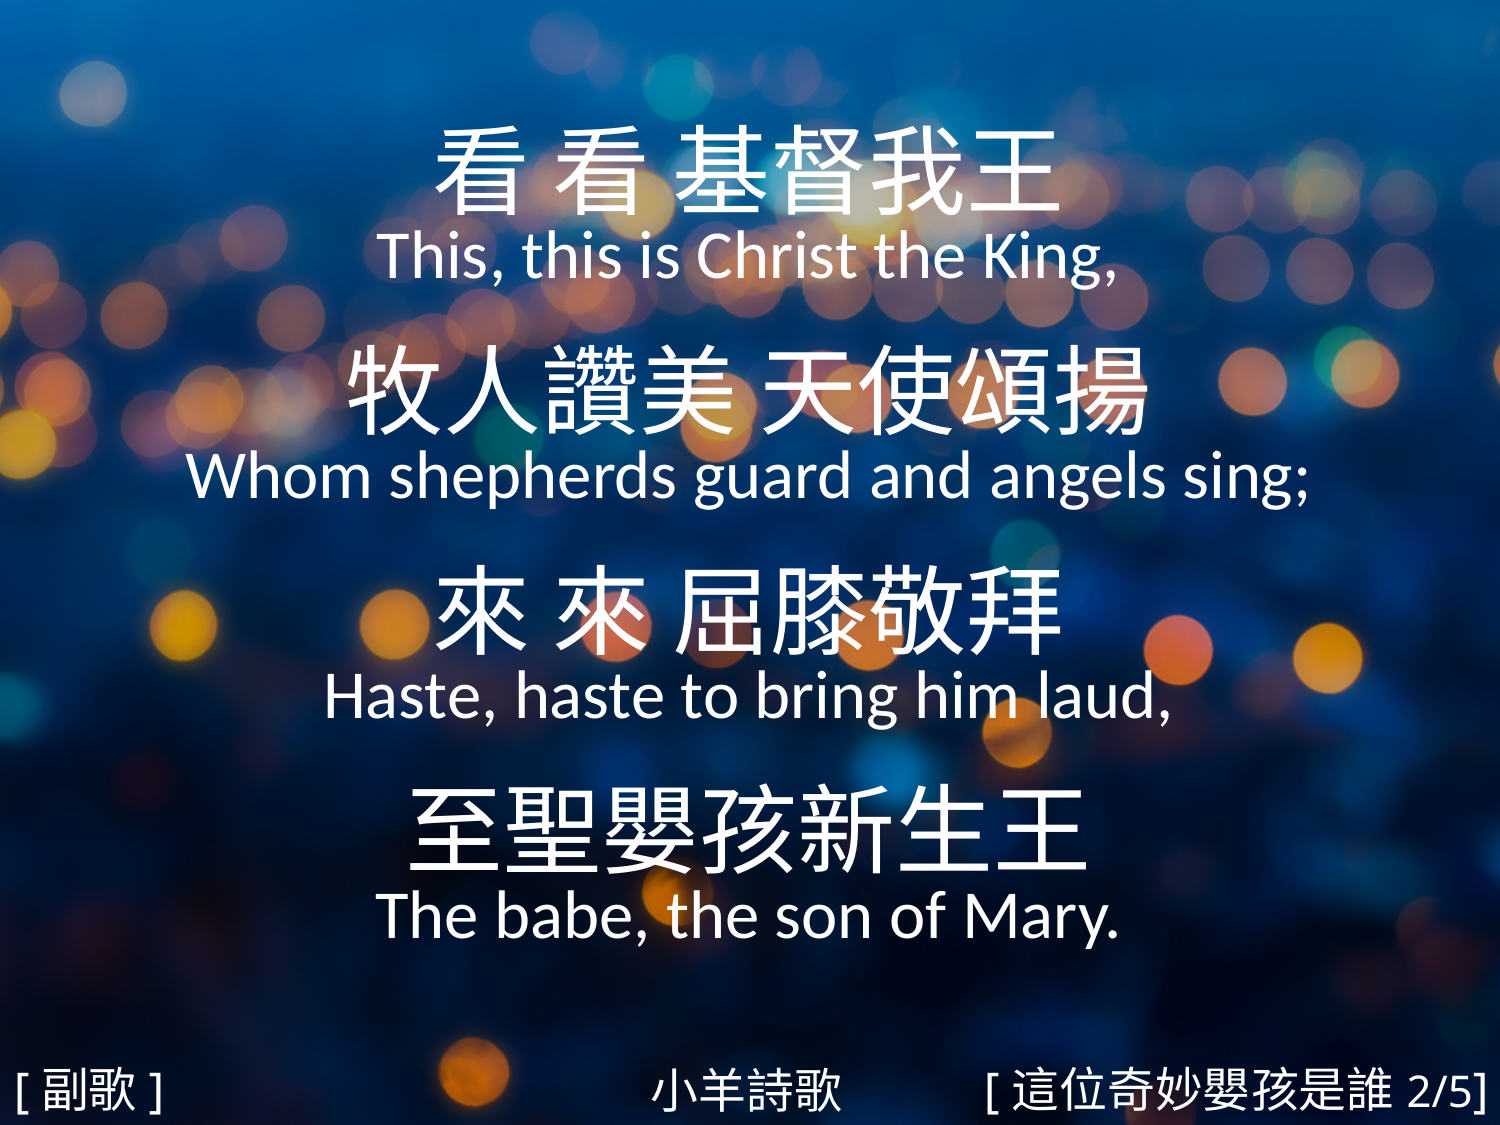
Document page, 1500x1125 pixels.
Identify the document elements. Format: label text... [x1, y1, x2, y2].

subtitle 小羊詩歌 [258, 1053, 933, 1125]
picture [0, 0, 1500, 1053]
text_box [副歌] [0, 1052, 258, 1125]
text_box [這位奇妙嬰孩是誰2/5] [933, 1052, 1500, 1125]
text_box 看 看 基督我王 This, this is Christ the King, 牧人讚美 天使頌揚 Whom shepherds guard and angels sing; 來 來 屈膝敬拜 Haste, haste to bring him laud, 至聖嬰孩新生王 The babe, the son of Mary. [0, 124, 1499, 717]
